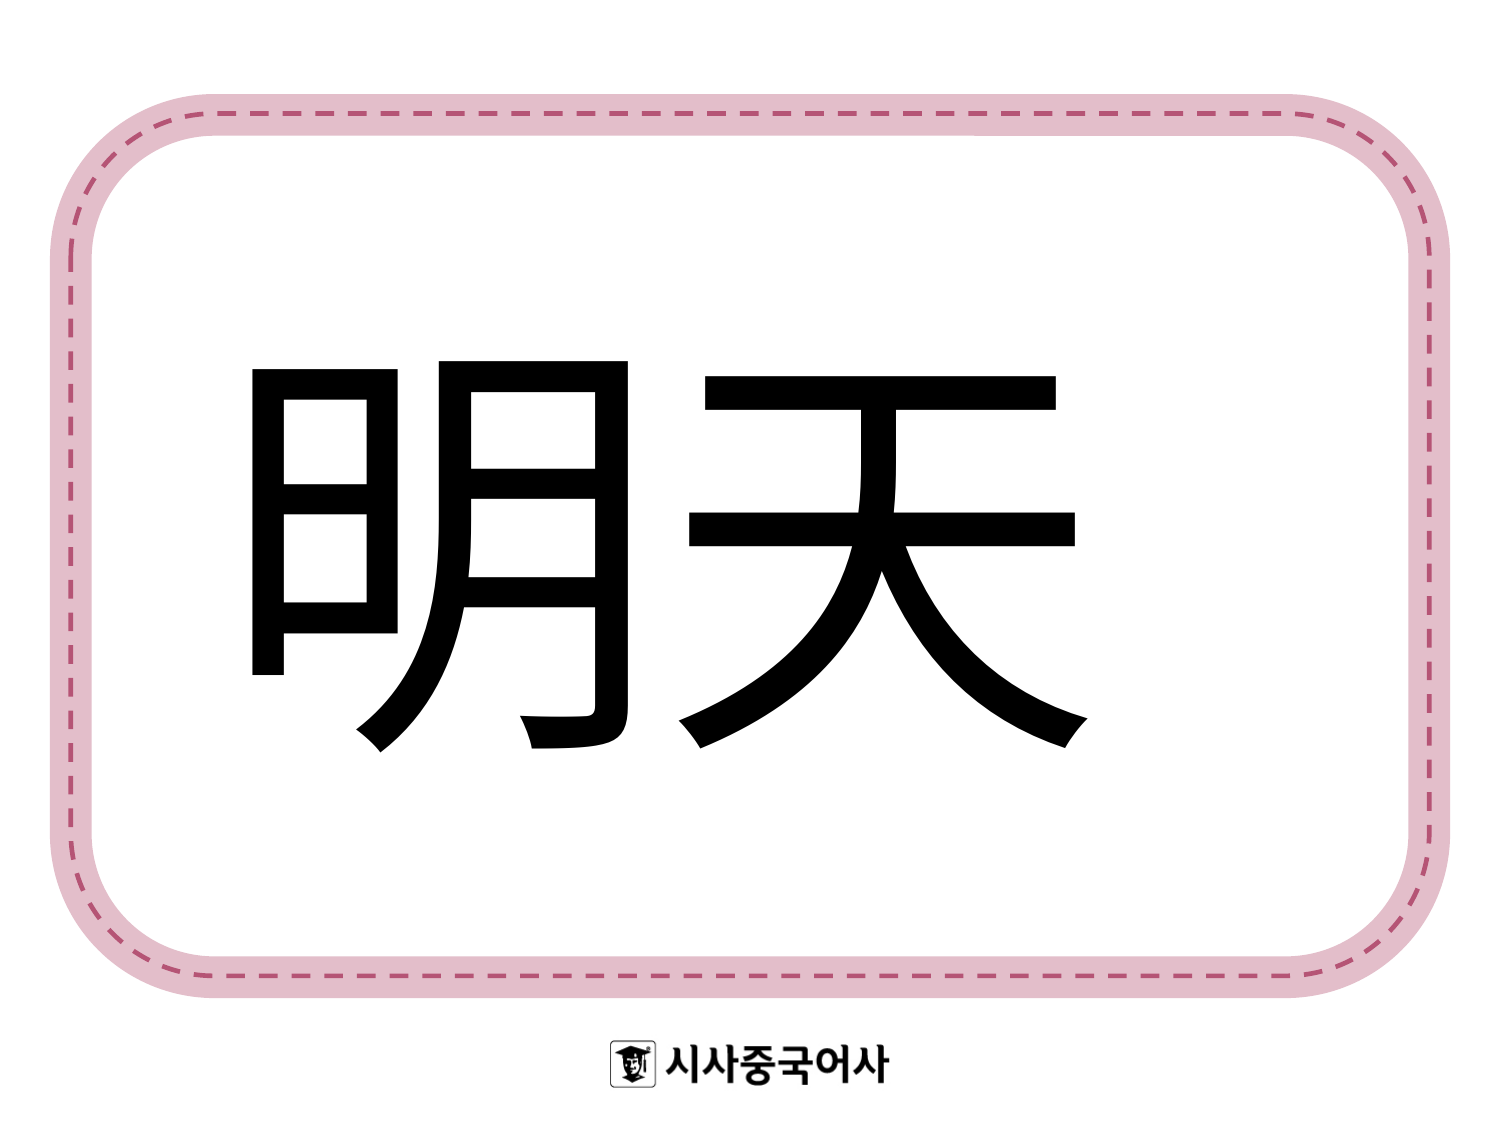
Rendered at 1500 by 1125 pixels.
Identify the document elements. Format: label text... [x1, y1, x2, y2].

text_box 明天 [145, 189, 1354, 853]
picture [602, 1034, 898, 1094]
